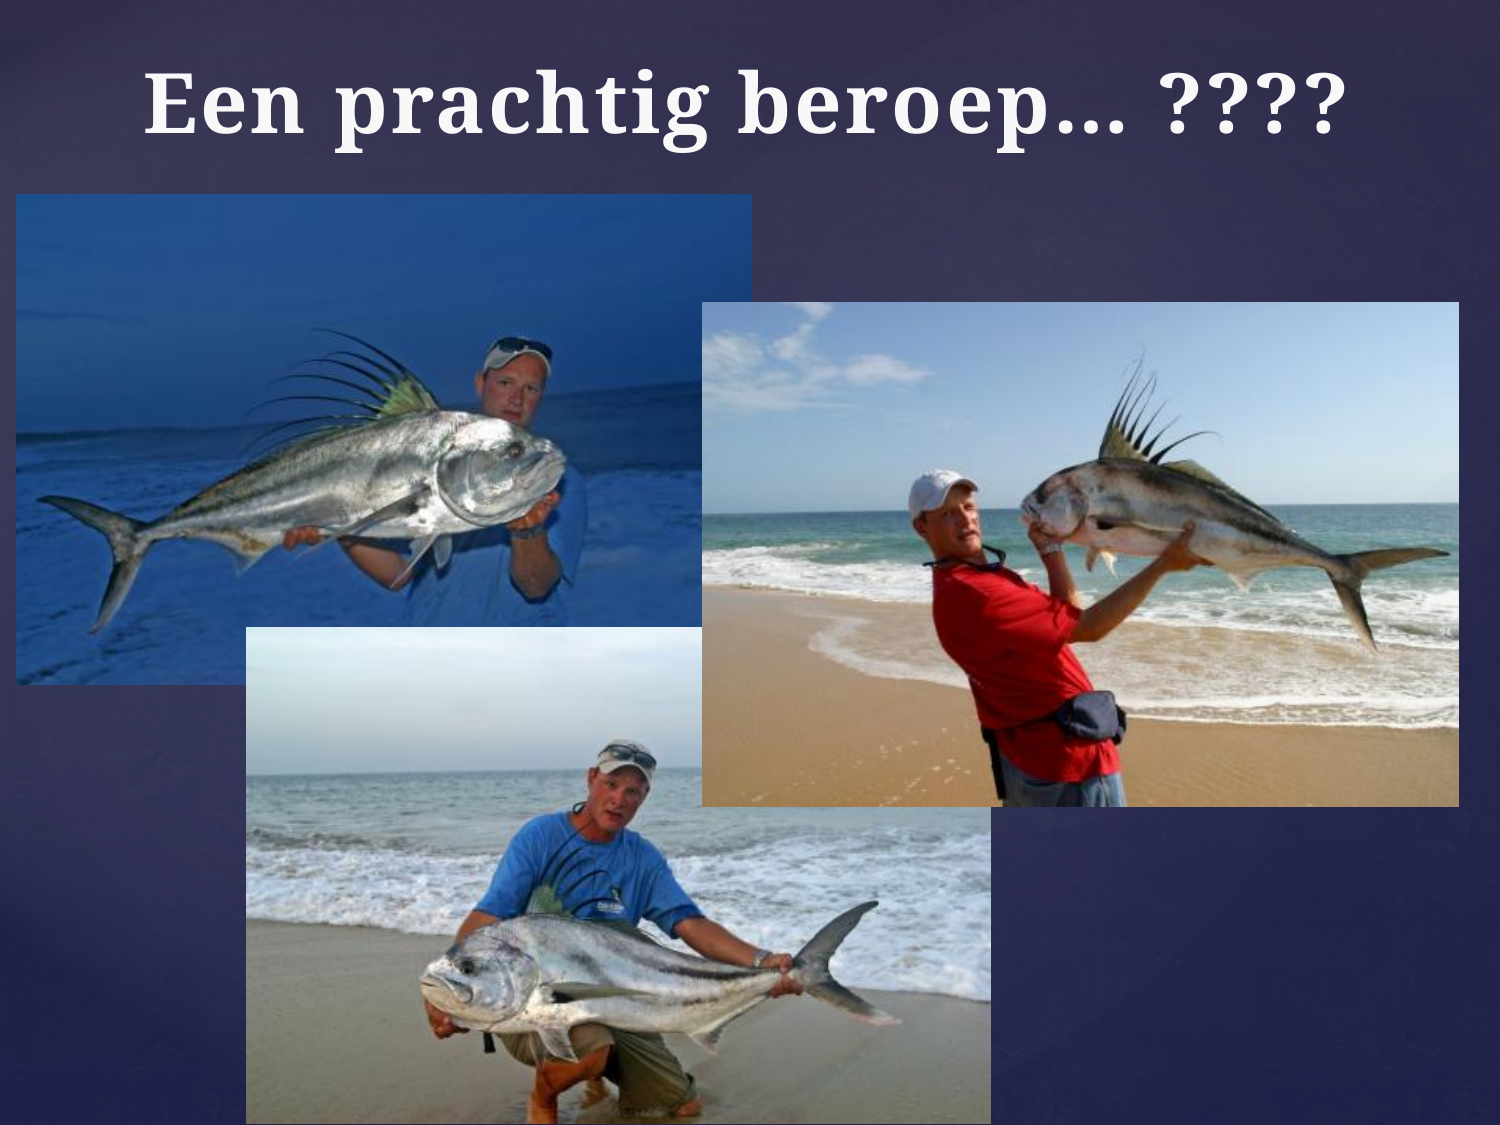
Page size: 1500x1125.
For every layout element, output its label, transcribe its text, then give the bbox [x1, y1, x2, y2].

text_box Een prachtig beroep… ???? [128, 42, 1366, 158]
picture [15, 193, 1460, 1124]
